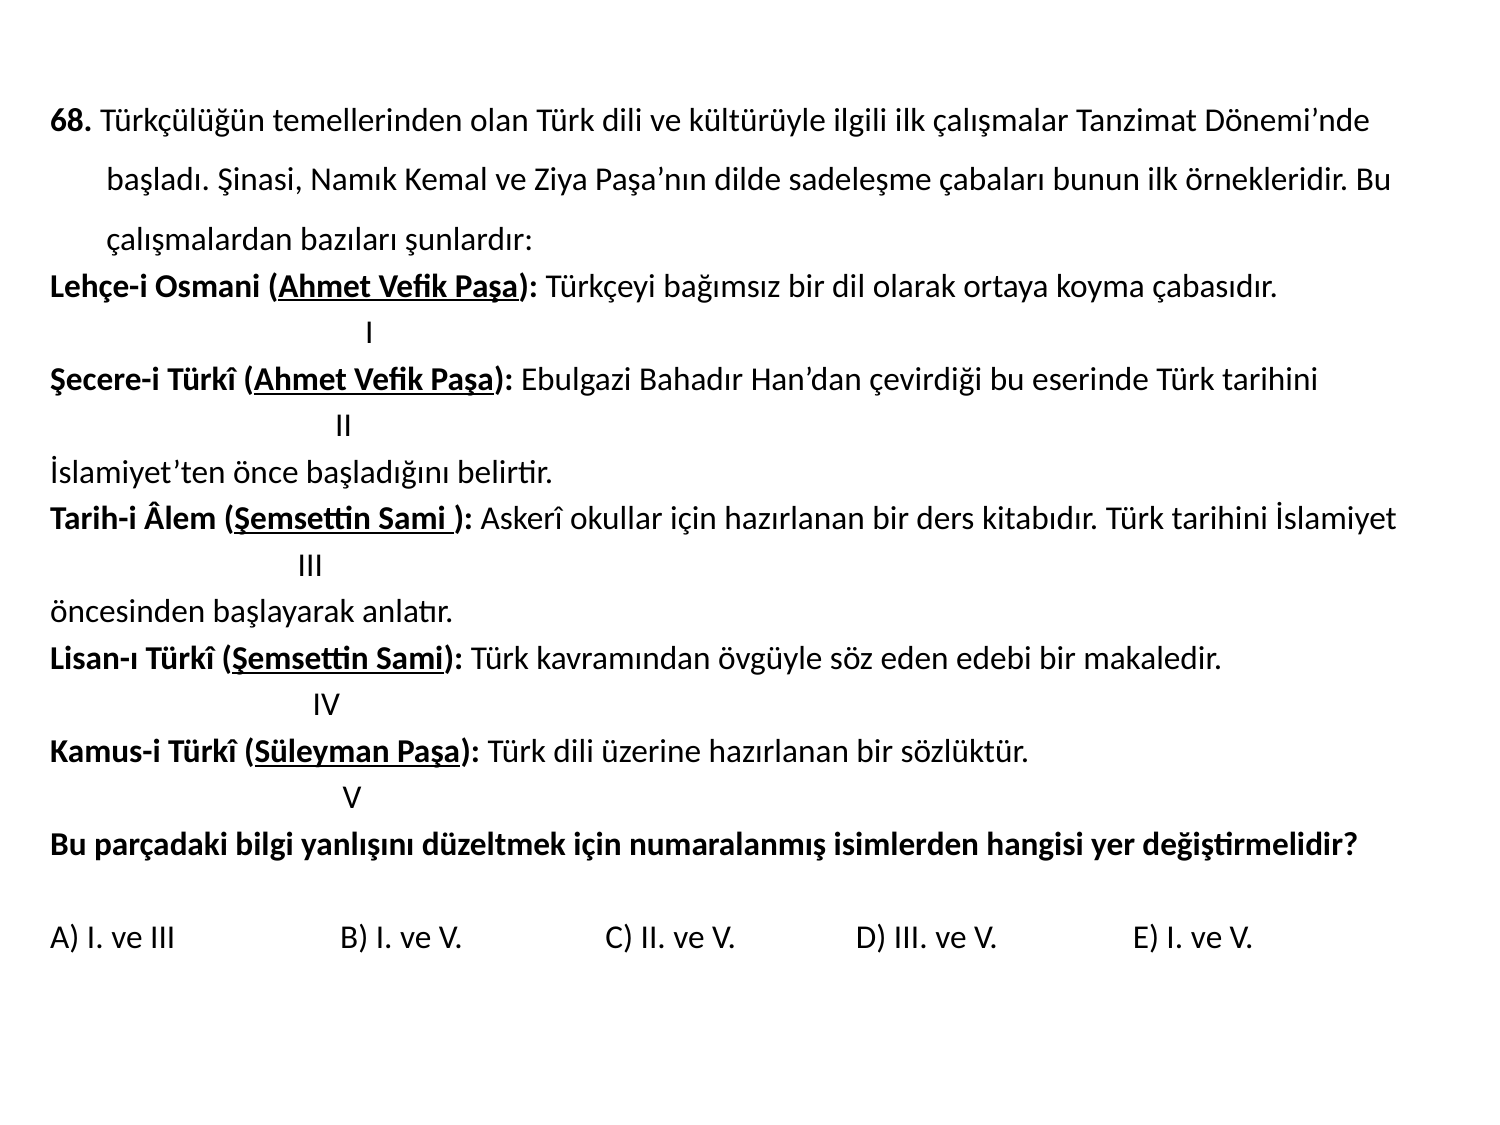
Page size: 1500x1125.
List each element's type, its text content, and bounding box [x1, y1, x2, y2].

list 68. Türkçülüğün temellerinden olan Türk dili ve kültürüyle ilgili ilk çalışmalar Tanzimat Dönemi’nde başladı. Şinasi, Namık Kemal ve Ziya Paşa’nın dilde sadeleşme çabaları bunun ilk örnekleridir. Bu çalışmalardan bazıları şunlardır: Lehçe-i Osmani (Ahmet Vefik Paşa): Türkçeyi bağımsız bir dil olarak ortaya koyma çabasıdır. I Şecere-i Türkî (Ahmet Vefik Paşa): Ebulgazi Bahadır Han’dan çevirdiği bu eserinde Türk tarihini II İslamiyet’ten önce başladığını belirtir. Tarih-i Âlem (Şemsettin Sami ): Askerî okullar için hazırlanan bir ders kitabıdır. Türk tarihini İslamiyet III öncesinden başlayarak anlatır. Lisan-ı Türkî (Şemsettin Sami): Türk kavramından övgüyle söz eden edebi bir makaledir. IV Kamus-i Türkî (Süleyman Paşa): Türk dili üzerine hazırlanan bir sözlüktür. V Bu parçadaki bilgi yanlışını düzeltmek için numaralanmış isimlerden hangisi yer değiştirmelidir? A) I. ve III B) I. ve V. C) II. ve V. D) III. ve V. E) I. ve V. [35, 70, 1477, 1032]
